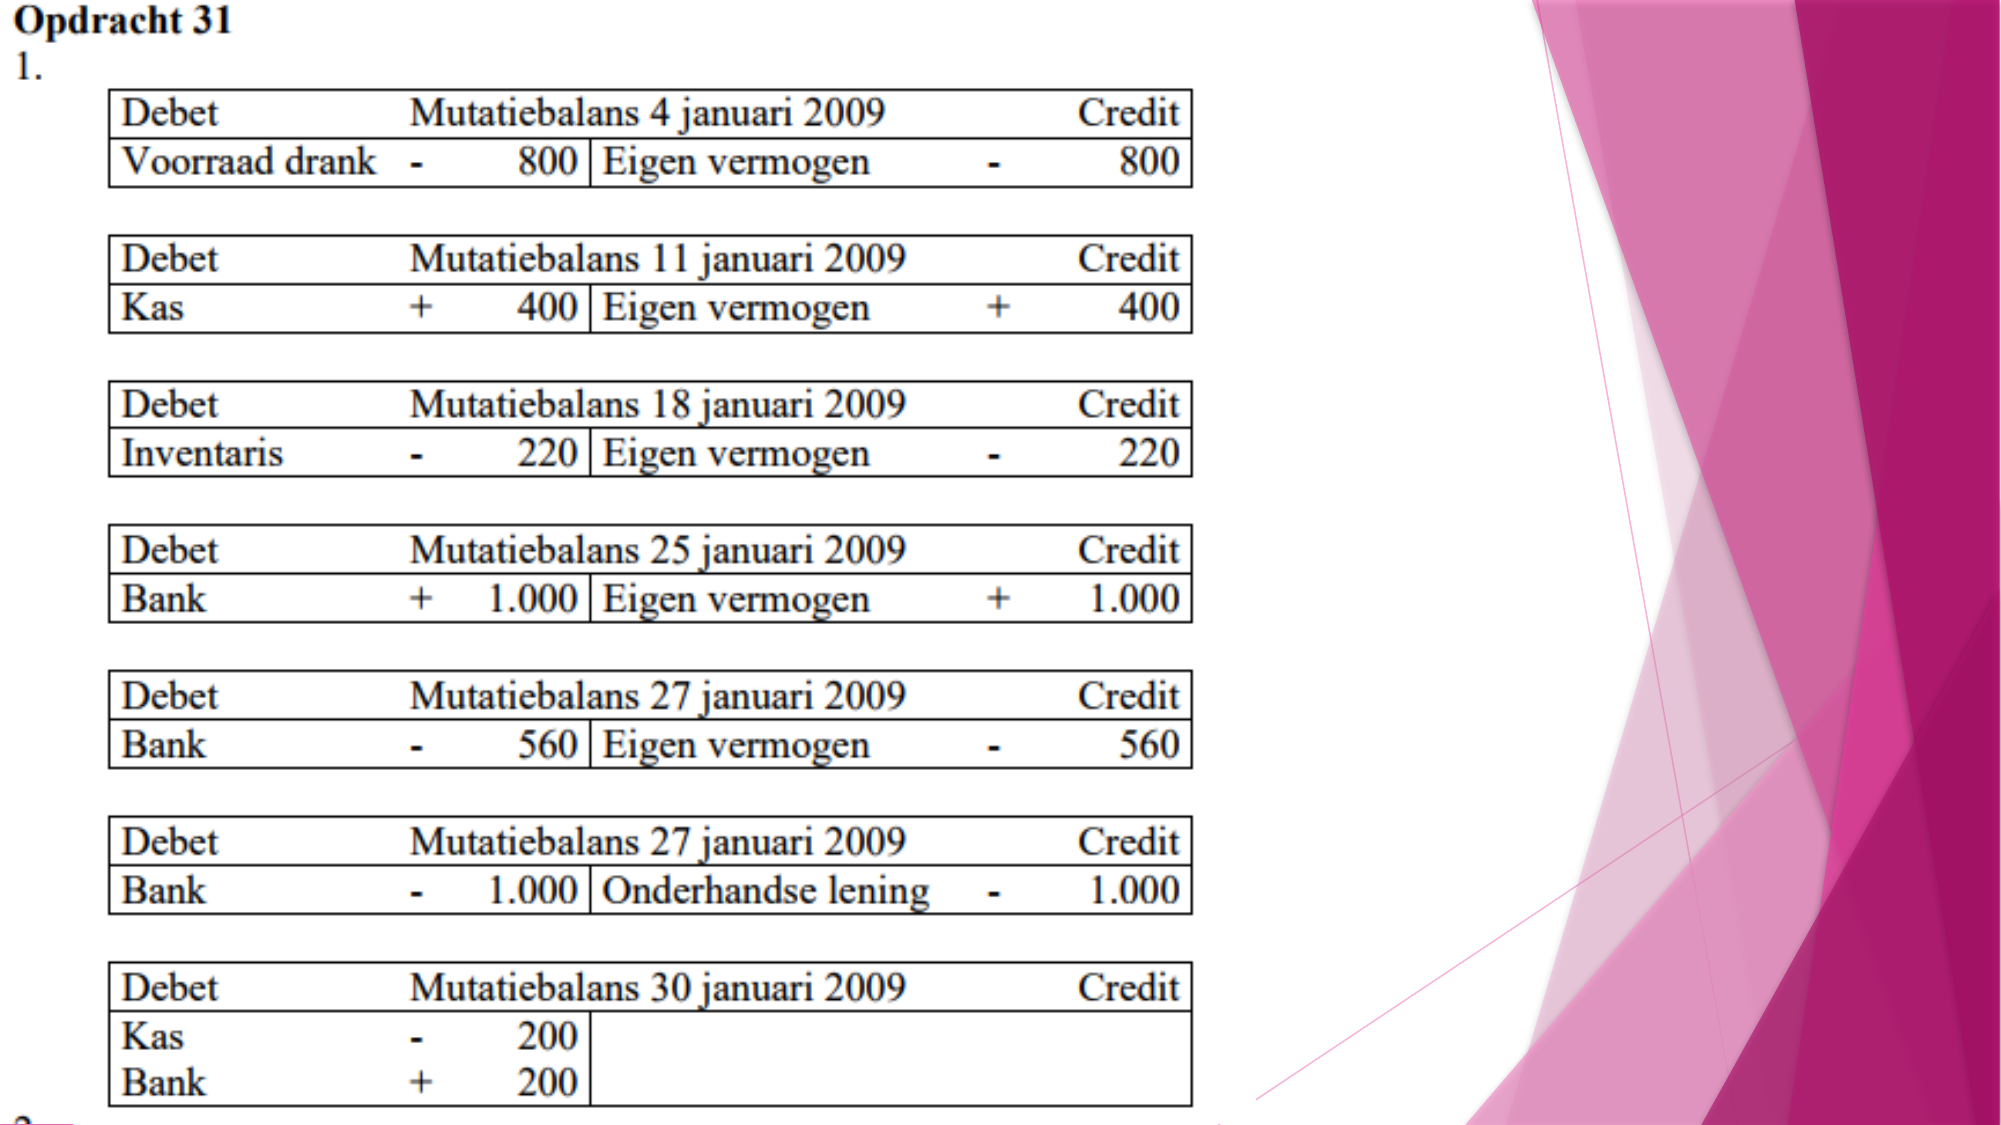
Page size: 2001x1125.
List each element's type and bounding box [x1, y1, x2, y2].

picture [0, 0, 1256, 1124]
